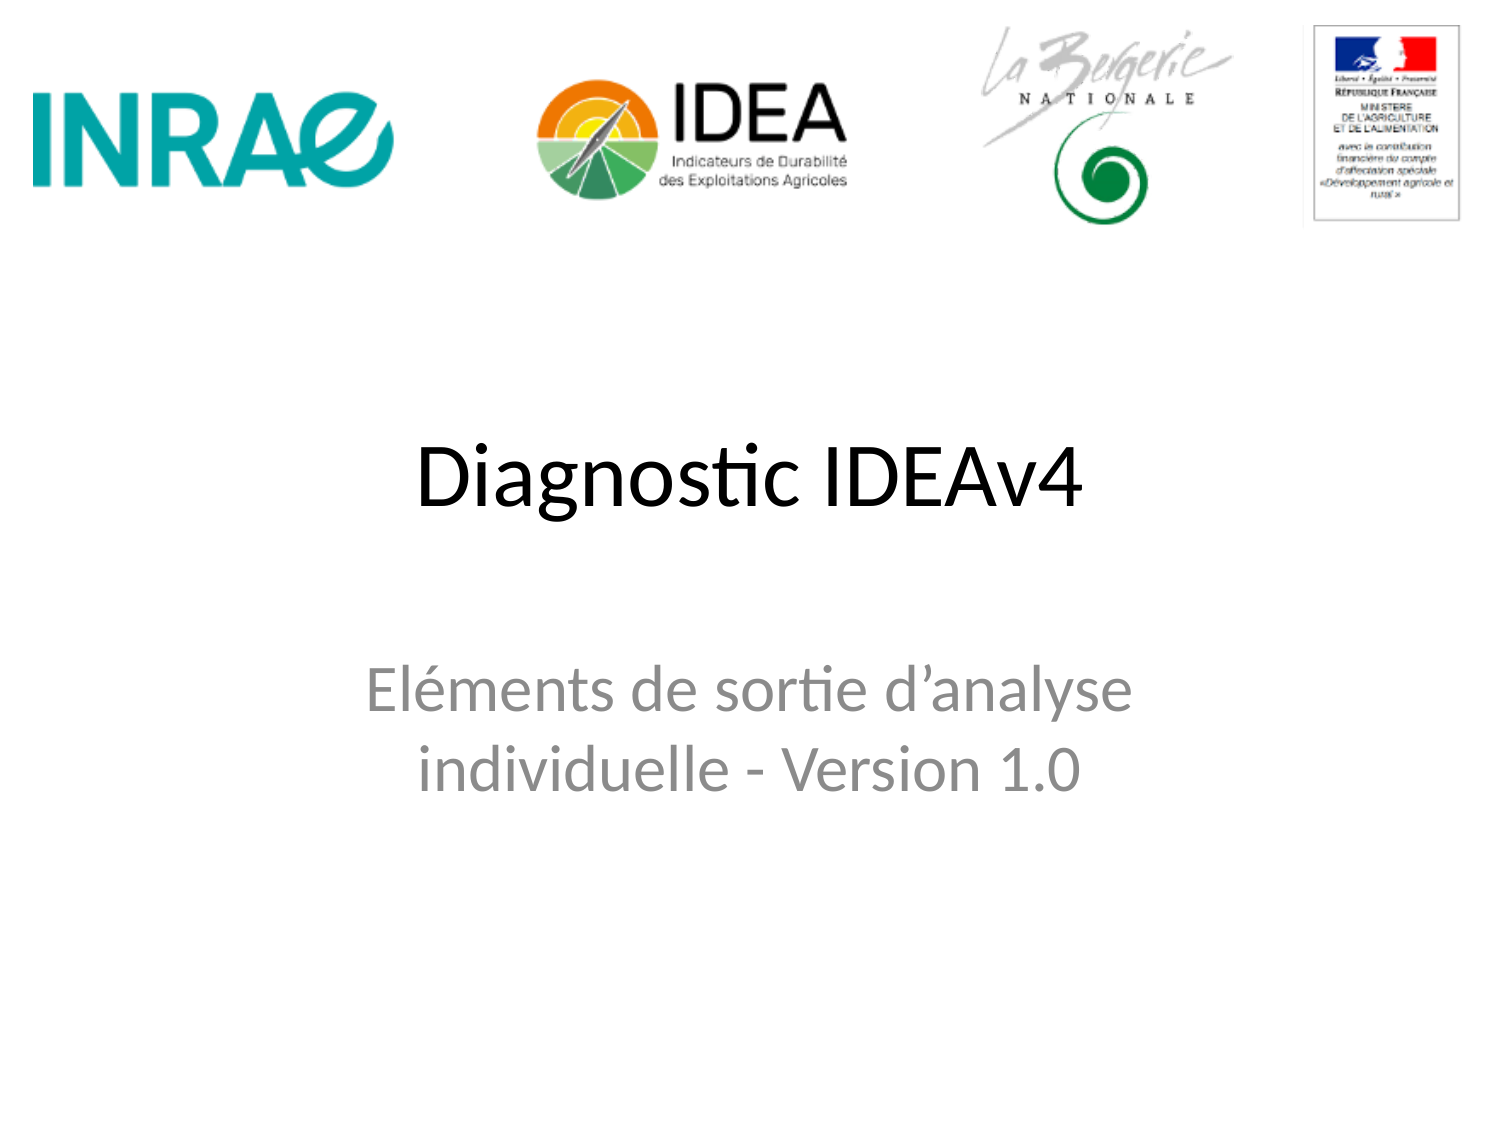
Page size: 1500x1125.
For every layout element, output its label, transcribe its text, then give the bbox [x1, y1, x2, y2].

picture [33, 25, 1467, 230]
title Diagnostic IDEAv4 [112, 349, 1388, 591]
subtitle Eléments de sortie d’analyse individuelle - Version 1.0 [225, 637, 1275, 925]
